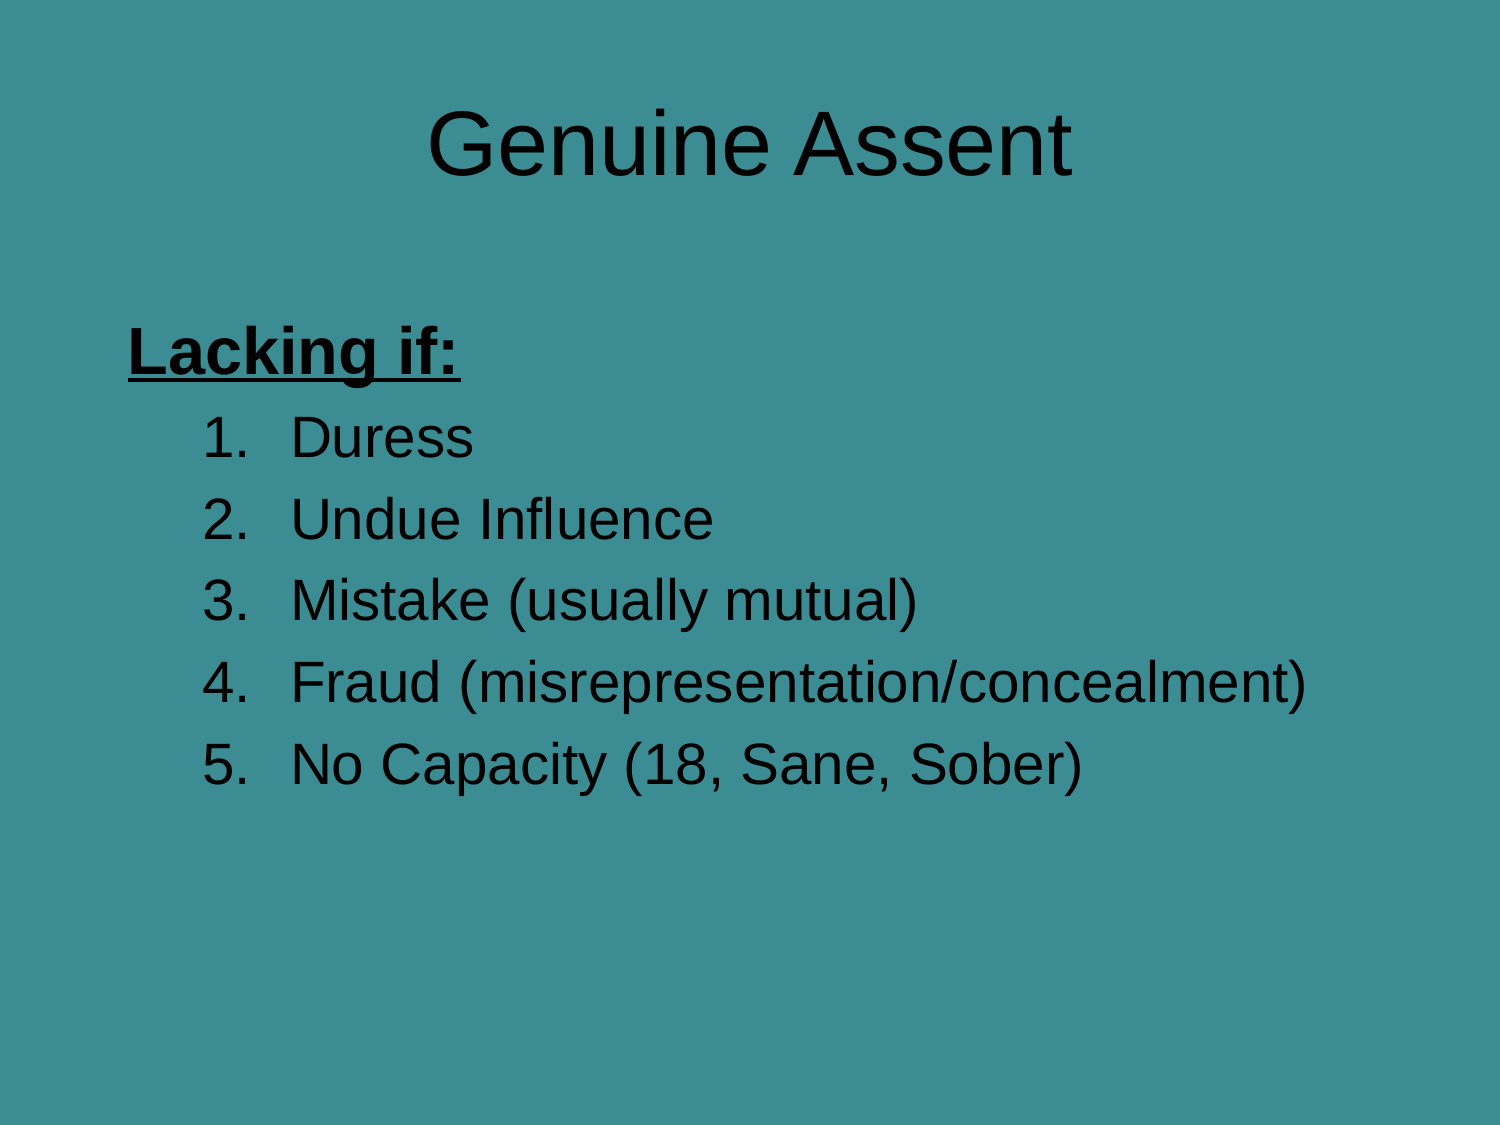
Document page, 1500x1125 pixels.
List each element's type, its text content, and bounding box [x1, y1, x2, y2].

title Genuine Assent [74, 44, 1426, 233]
list Lacking if: Duress Undue Influence Mistake (usually mutual) Fraud (misrepresentation/concealment) No Capacity (18, Sane, Sober) [112, 299, 1401, 1043]
